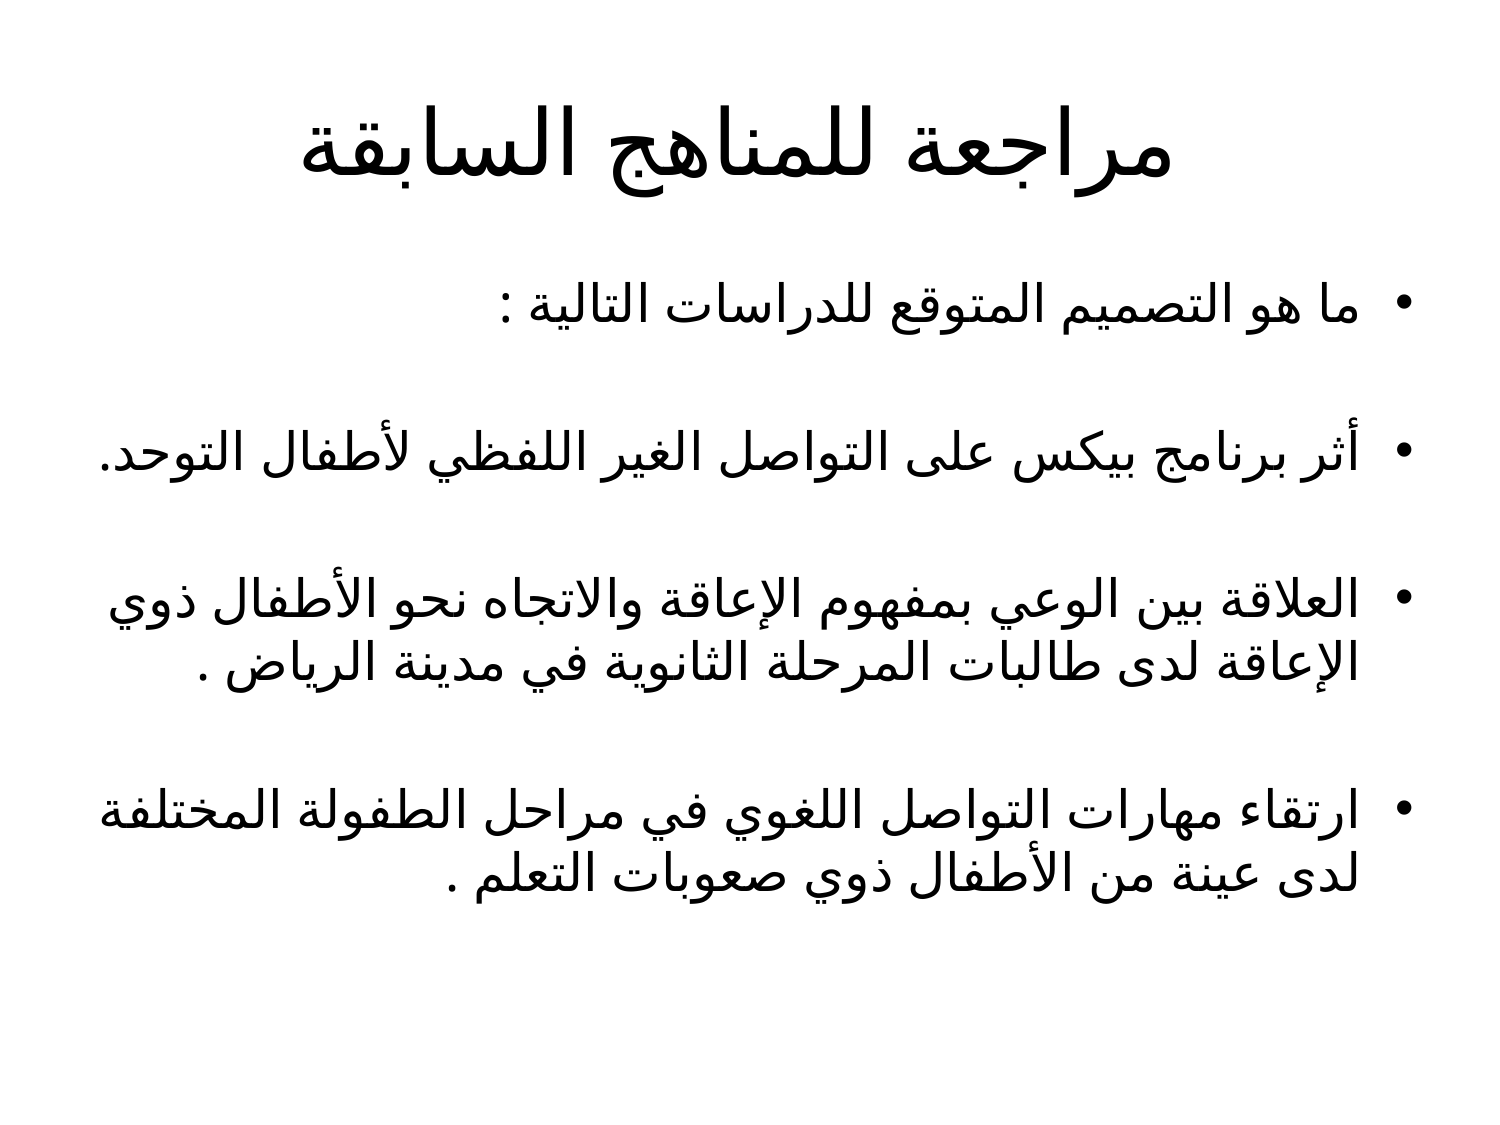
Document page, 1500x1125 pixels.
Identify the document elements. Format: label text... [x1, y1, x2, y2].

list ما هو التصميم المتوقع للدراسات التالية : أثر برنامج بيكس على التواصل الغير اللفظي لأطفال التوحد. العلاقة بين الوعي بمفهوم الإعاقة والاتجاه نحو الأطفال ذوي الإعاقة لدى طالبات المرحلة الثانوية في مدينة الرياض . ارتقاء مهارات التواصل اللغوي في مراحل الطفولة المختلفة لدى عينة من الأطفال ذوي صعوبات التعلم . [75, 262, 1425, 1005]
title مراجعة للمناهج السابقة [75, 45, 1425, 233]
